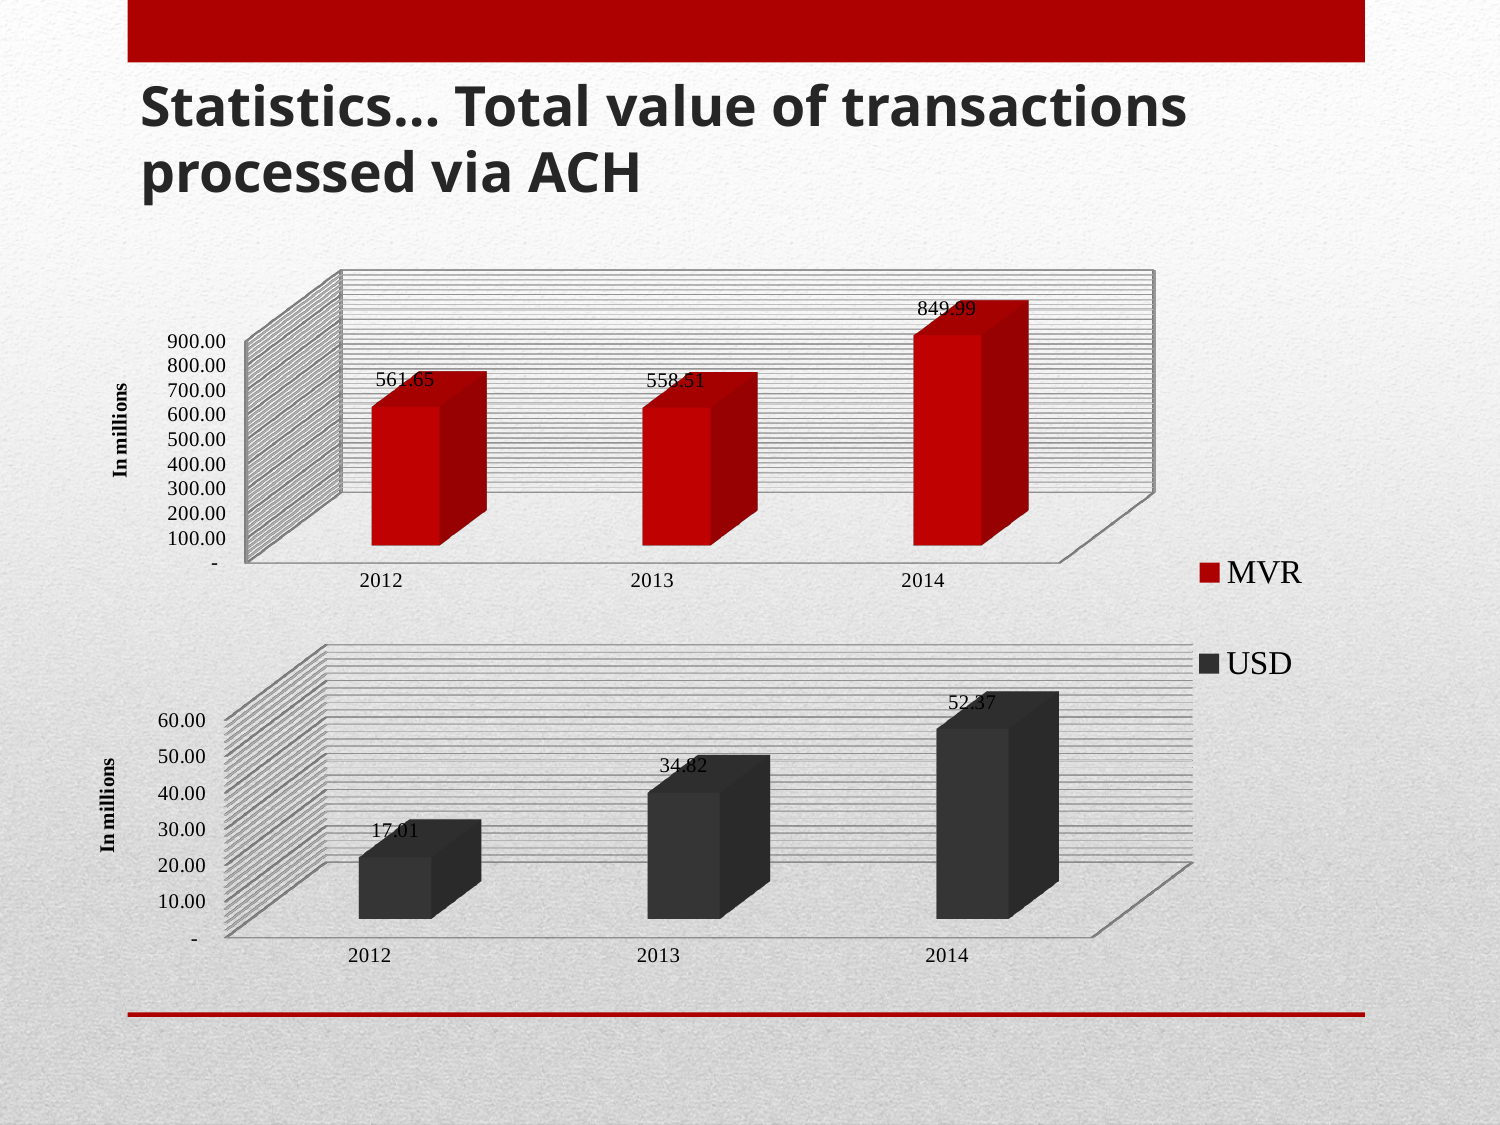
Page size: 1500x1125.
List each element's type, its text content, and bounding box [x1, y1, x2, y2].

chart [61, 636, 1351, 975]
chart [74, 261, 1326, 600]
title Statistics… Total value of transactions processed via ACH [125, 62, 1238, 213]
